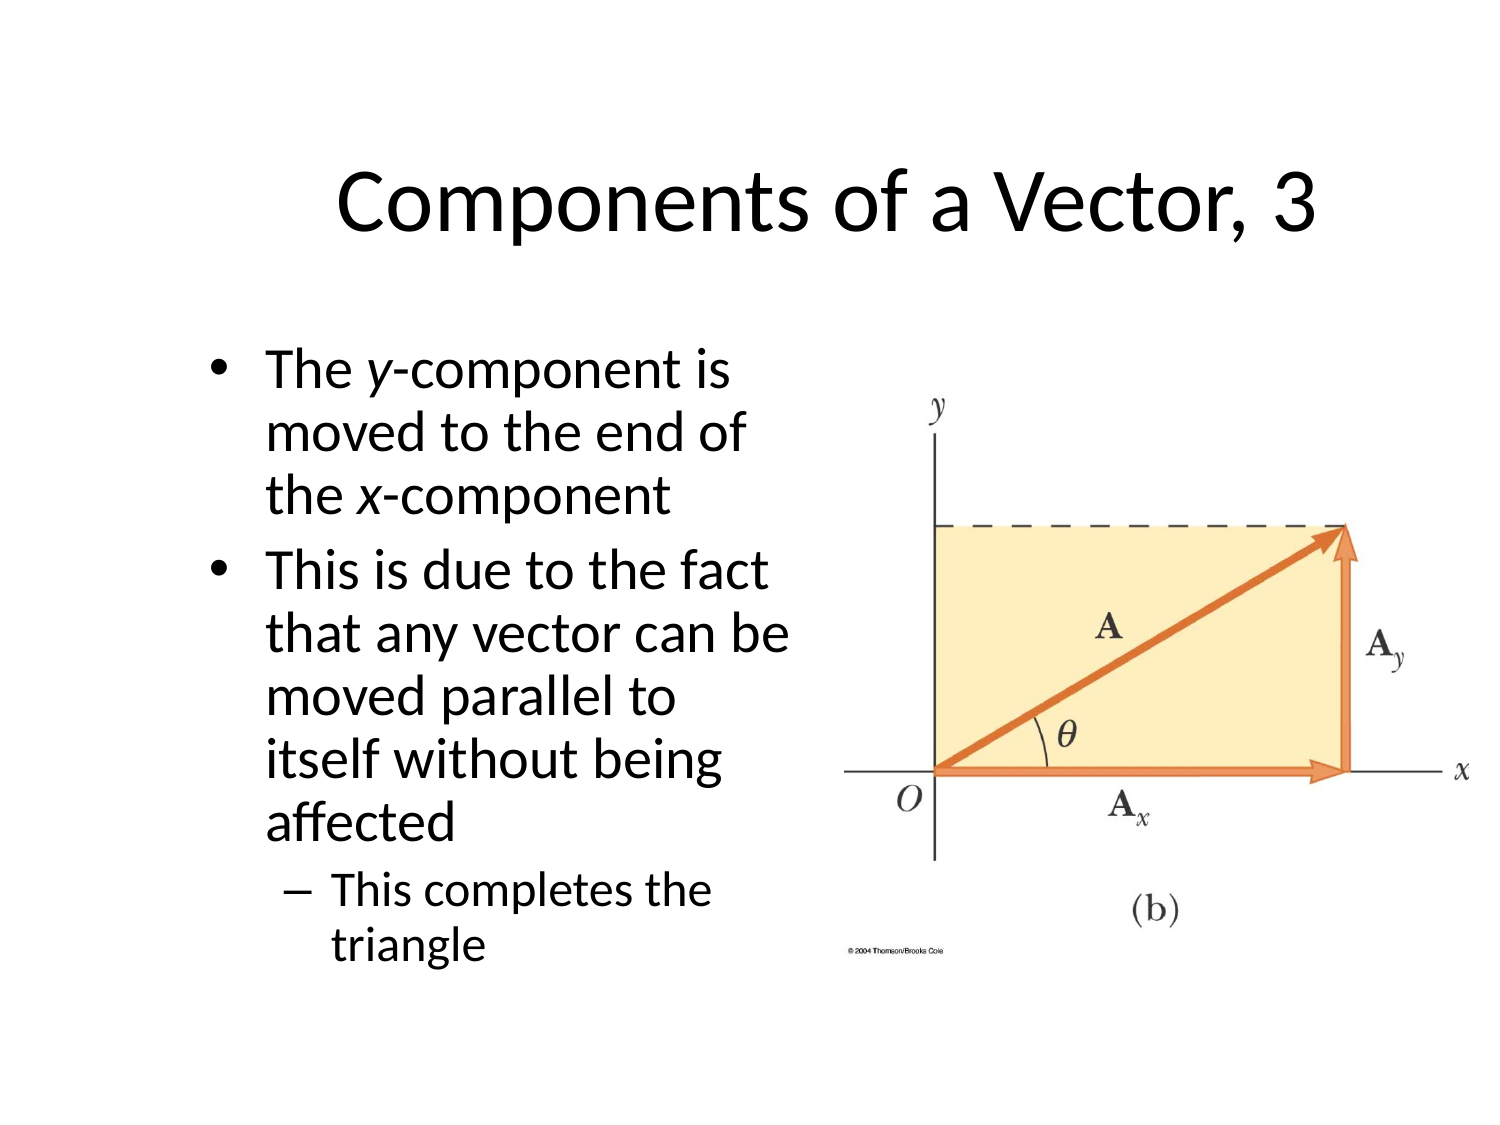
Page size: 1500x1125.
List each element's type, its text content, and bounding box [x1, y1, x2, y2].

title Components of a Vector, 3 [188, 101, 1468, 289]
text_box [843, 379, 1470, 958]
list The y-component is moved to the end of the x-component This is due to the fact that any vector can be moved parallel to itself without being affected This completes the triangle [193, 331, 819, 1063]
